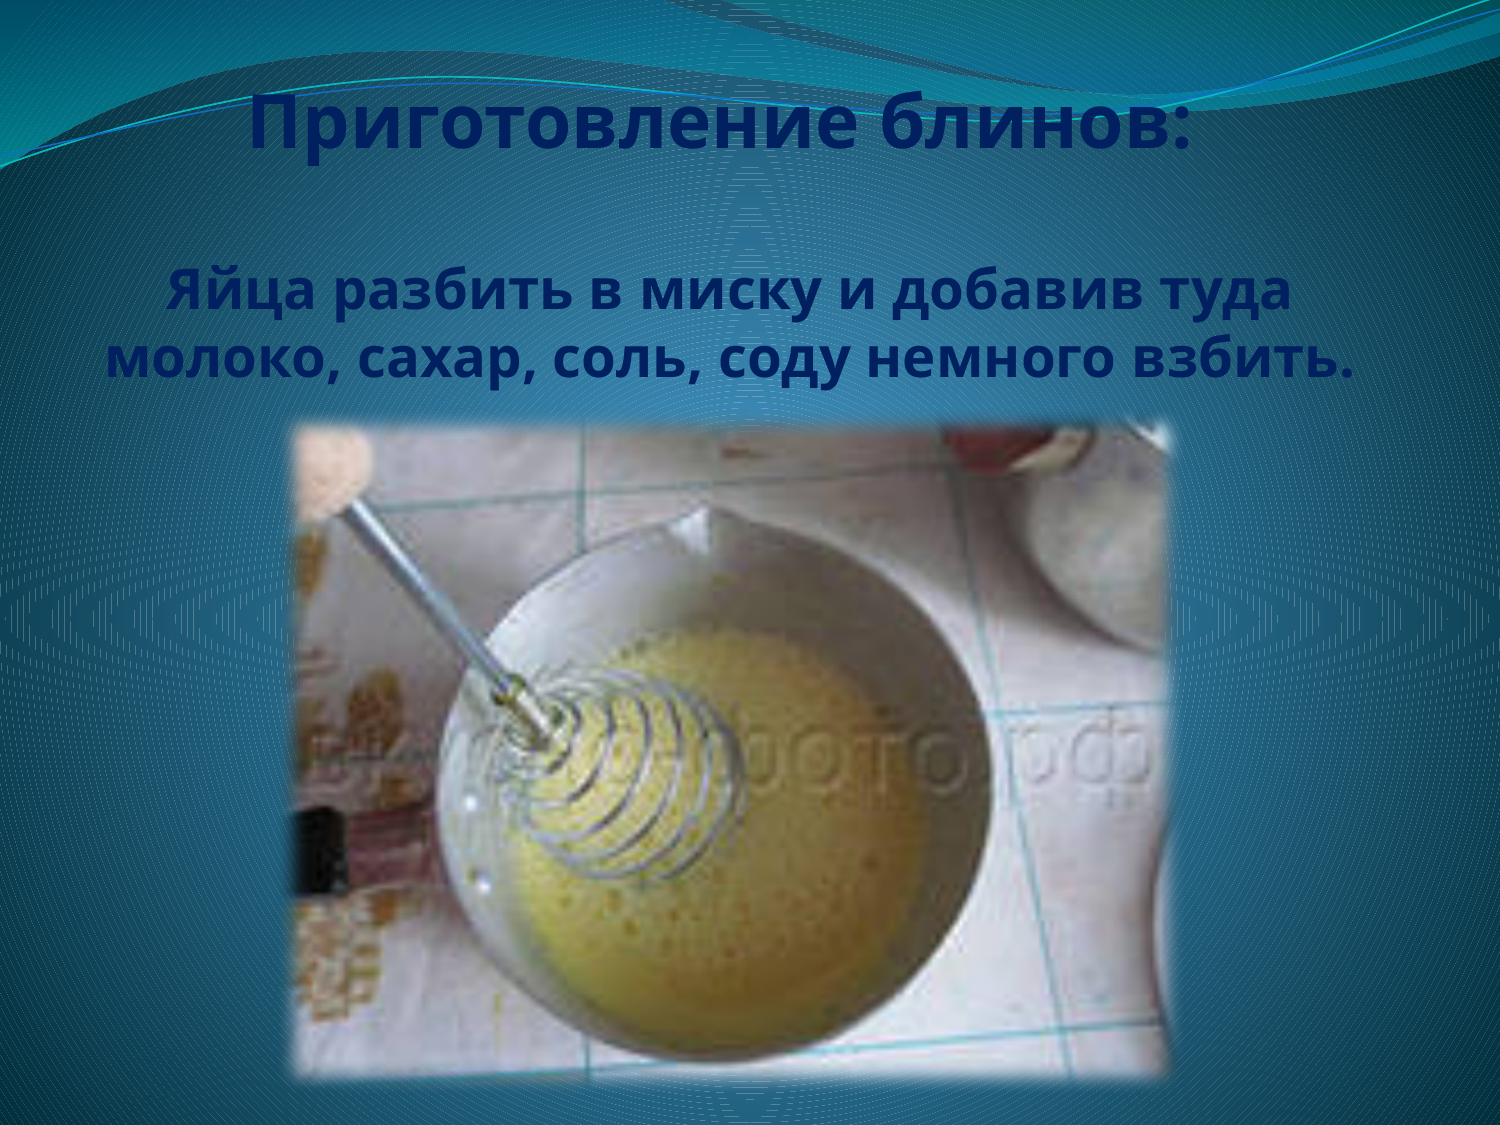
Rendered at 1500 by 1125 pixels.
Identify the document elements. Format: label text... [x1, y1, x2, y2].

title Приготовление блинов: Яйца разбить в миску и добавив туда молоко, сахар, соль, соду немного взбить. [87, 30, 1376, 457]
picture [276, 408, 1187, 1095]
